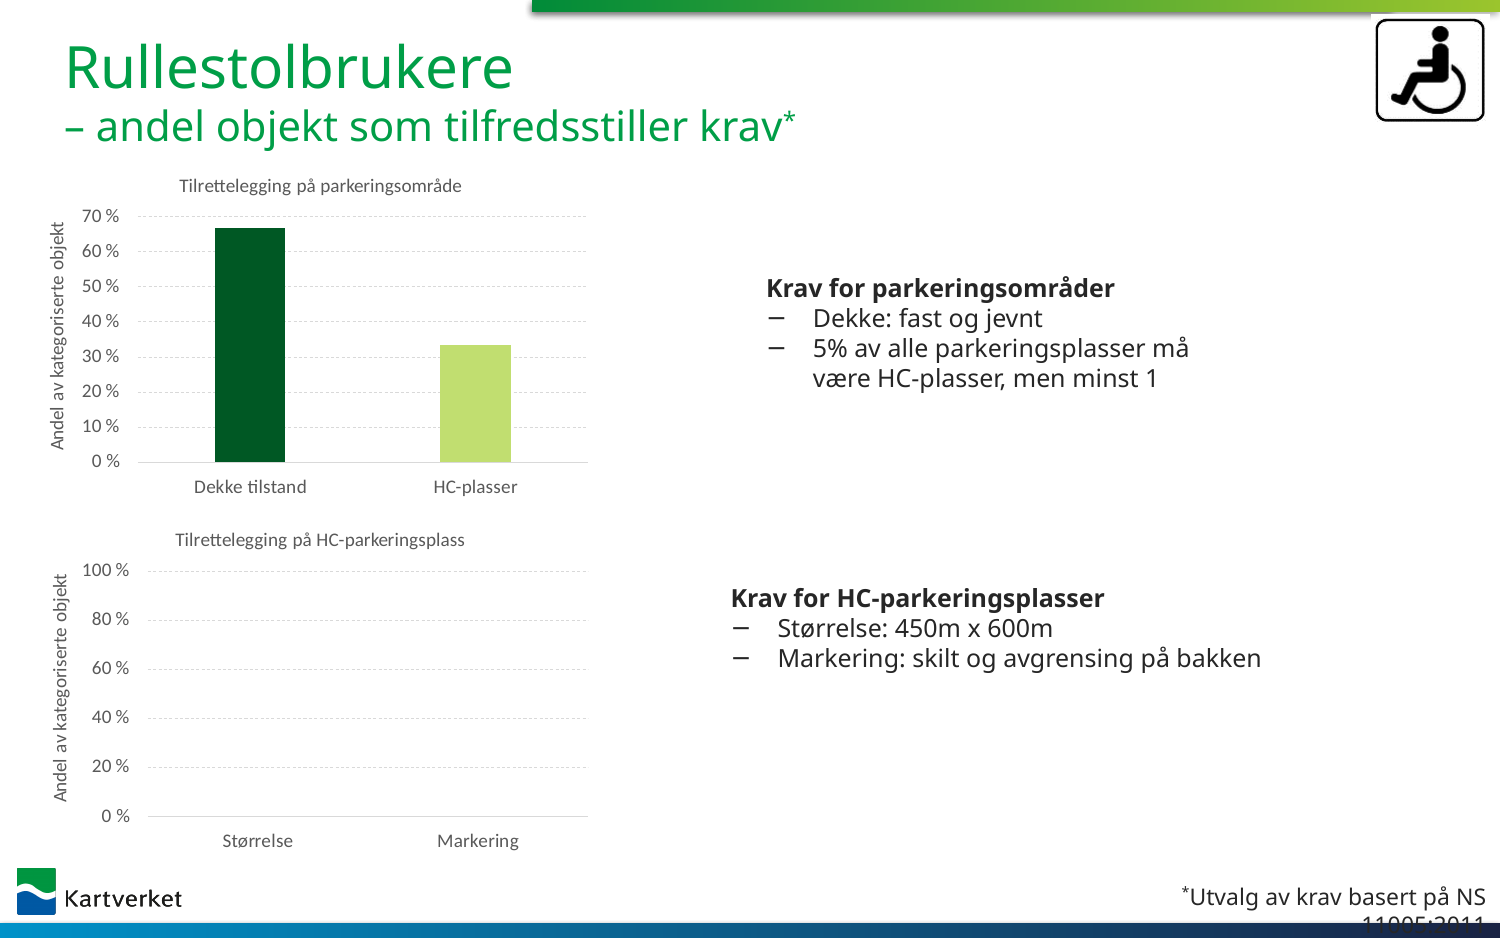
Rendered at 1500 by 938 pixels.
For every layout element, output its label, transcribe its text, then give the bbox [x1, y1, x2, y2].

text_box Krav for HC-parkeringsplasser Størrelse: 450m x 600m Markering: skilt og avgrensing på bakken [715, 574, 1278, 680]
text_box Rullestolbrukere – andel objekt som tilfredsstiller krav* [49, 23, 1431, 158]
text_box *Utvalg av krav basert på NS 11005:2011 [1068, 873, 1500, 938]
picture [1371, 13, 1491, 127]
picture [41, 520, 599, 859]
picture [41, 166, 599, 505]
text_box Krav for parkeringsområder Dekke: fast og jevnt 5% av alle parkeringsplasser må være HC-plasser, men minst 1 [751, 264, 1232, 400]
